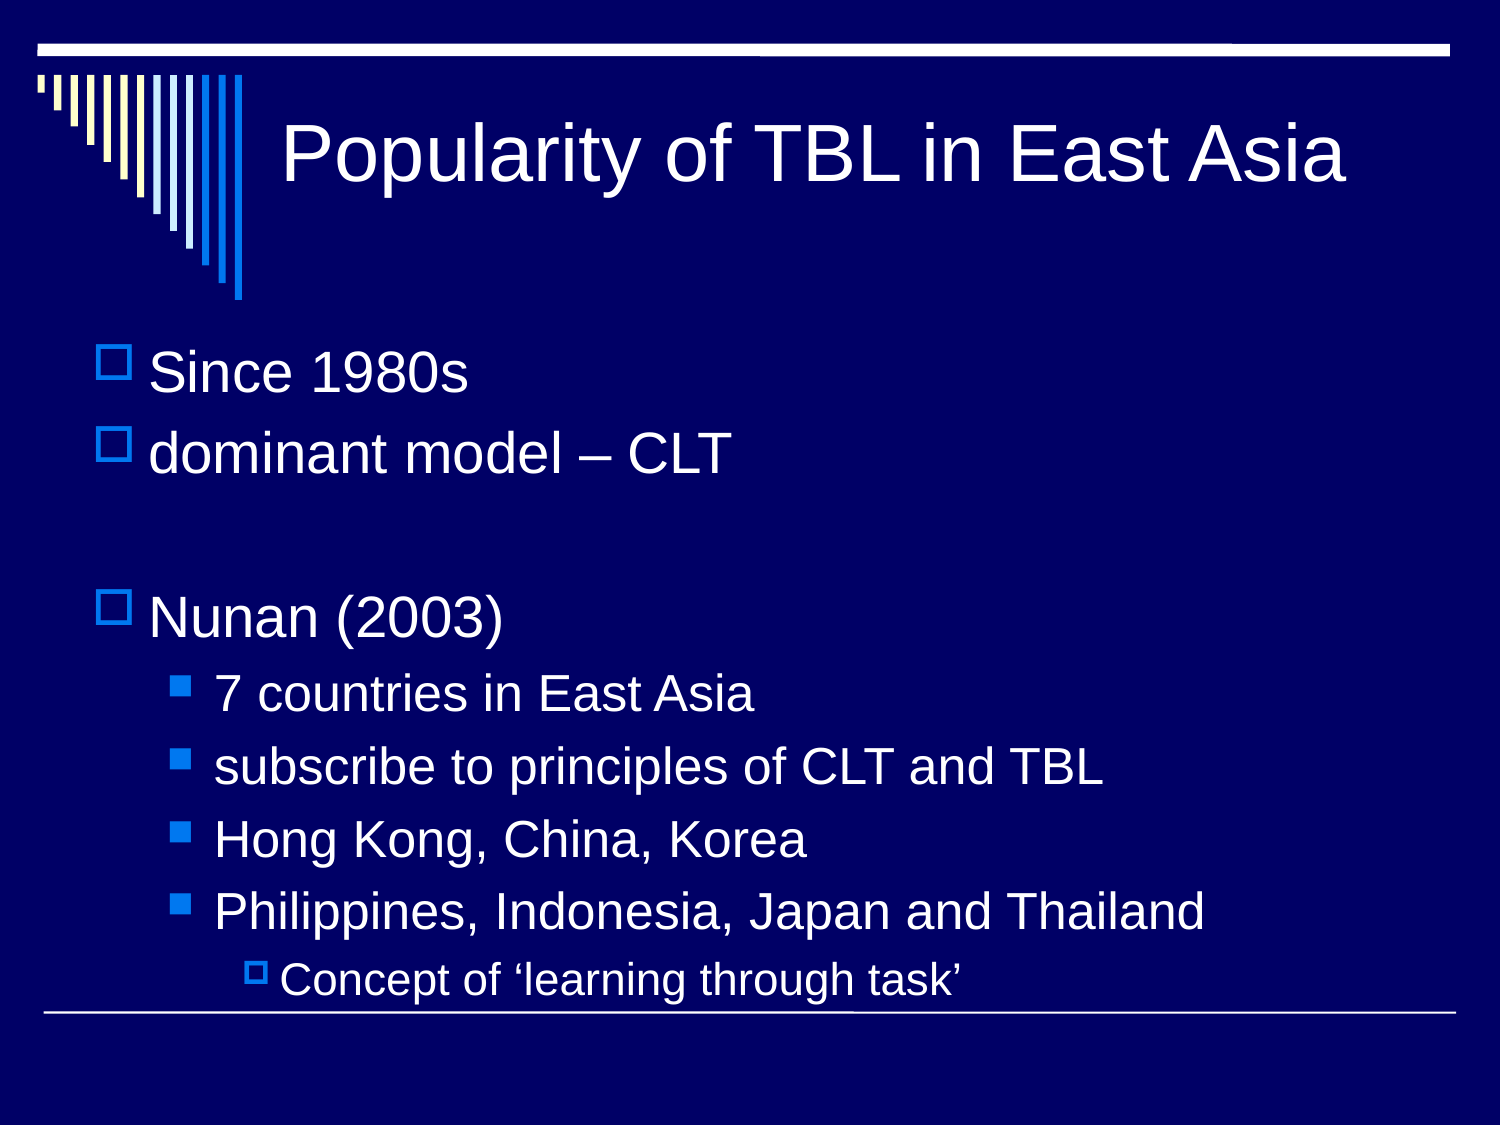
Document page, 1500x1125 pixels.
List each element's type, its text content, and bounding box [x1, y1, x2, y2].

list Since 1980s dominant model – CLT Nunan (2003) 7 countries in East Asia subscribe to principles of CLT and TBL Hong Kong, China, Korea Philippines, Indonesia, Japan and Thailand Concept of ‘learning through task’ [76, 326, 1424, 1125]
title Popularity of TBL in East Asia [265, 42, 1416, 256]
